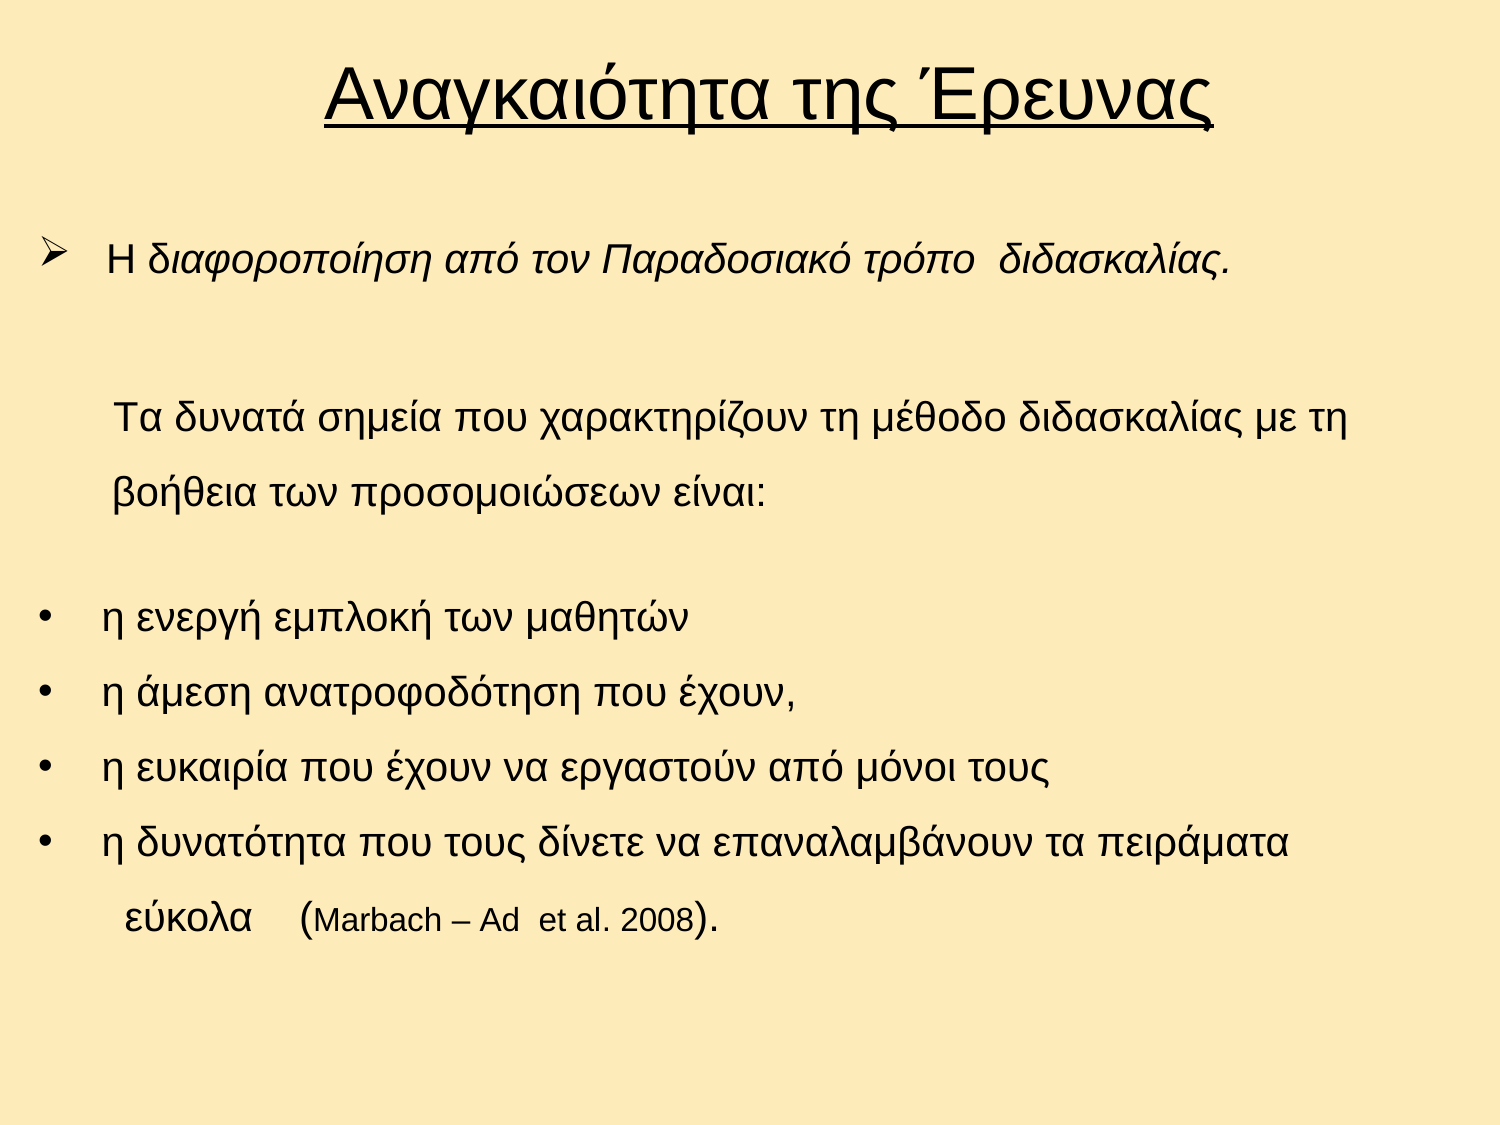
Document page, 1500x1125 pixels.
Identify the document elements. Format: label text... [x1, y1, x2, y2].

text_box Αναγκαιότητα της Έρευνας [100, 37, 1438, 200]
text_box Η διαφοροποίηση από τον Παραδοσιακό τρόπο διδασκαλίας. Tα δυνατά σημεία που χαρακτηρίζουν τη μέθοδο διδασκαλίας με τη βοήθεια των προσομοιώσεων είναι: η ενεργή εμπλοκή των μαθητών η άμεση ανατροφοδότηση που έχουν, η ευκαιρία που έχουν να εργαστούν από μόνοι τους η δυνατότητα που τους δίνετε να επαναλαμβάνουν τα πειράματα εύκολα (Marbach – Ad et al. 2008). [23, 199, 1500, 948]
